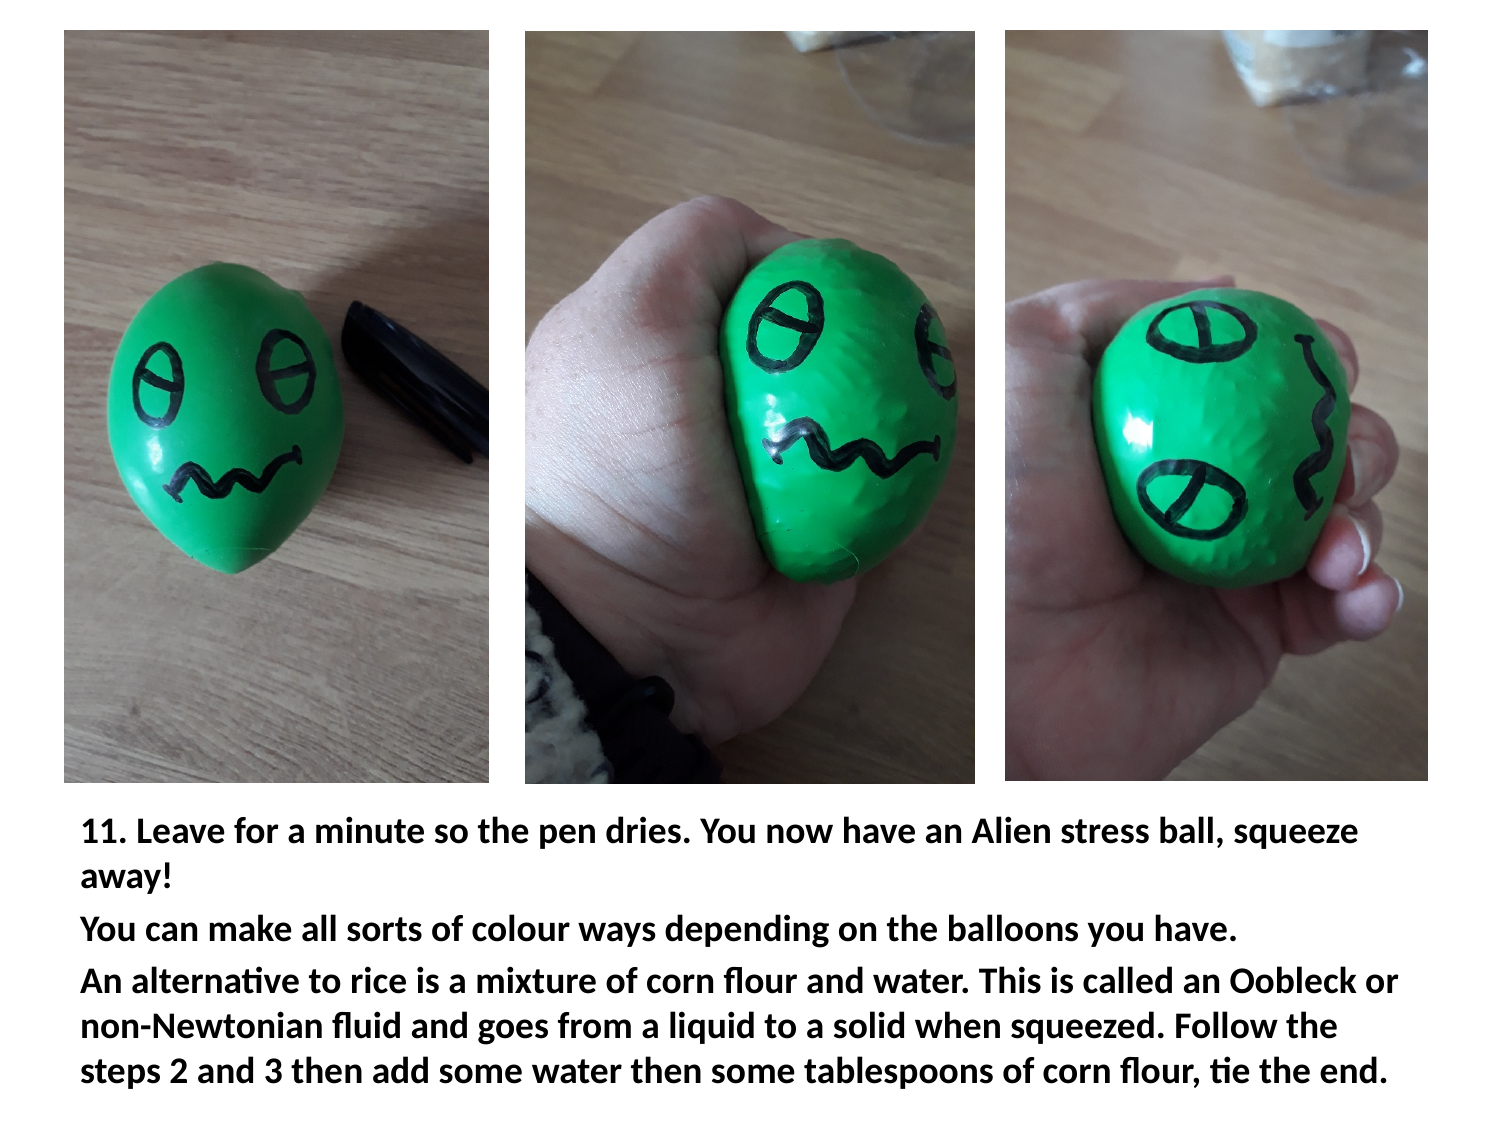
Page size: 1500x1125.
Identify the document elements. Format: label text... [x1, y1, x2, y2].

picture [525, 30, 975, 785]
picture [1005, 30, 1429, 781]
picture [64, 30, 489, 783]
list 11. Leave for a minute so the pen dries. You now have an Alien stress ball, squeeze away! You can make all sorts of colour ways depending on the balloons you have. An alternative to rice is a mixture of corn flour and water. This is called an Oobleck or non-Newtonian fluid and goes from a liquid to a solid when squeezed. Follow the steps 2 and 3 then add some water then some tablespoons of corn flour, tie the end. [64, 798, 1436, 1094]
